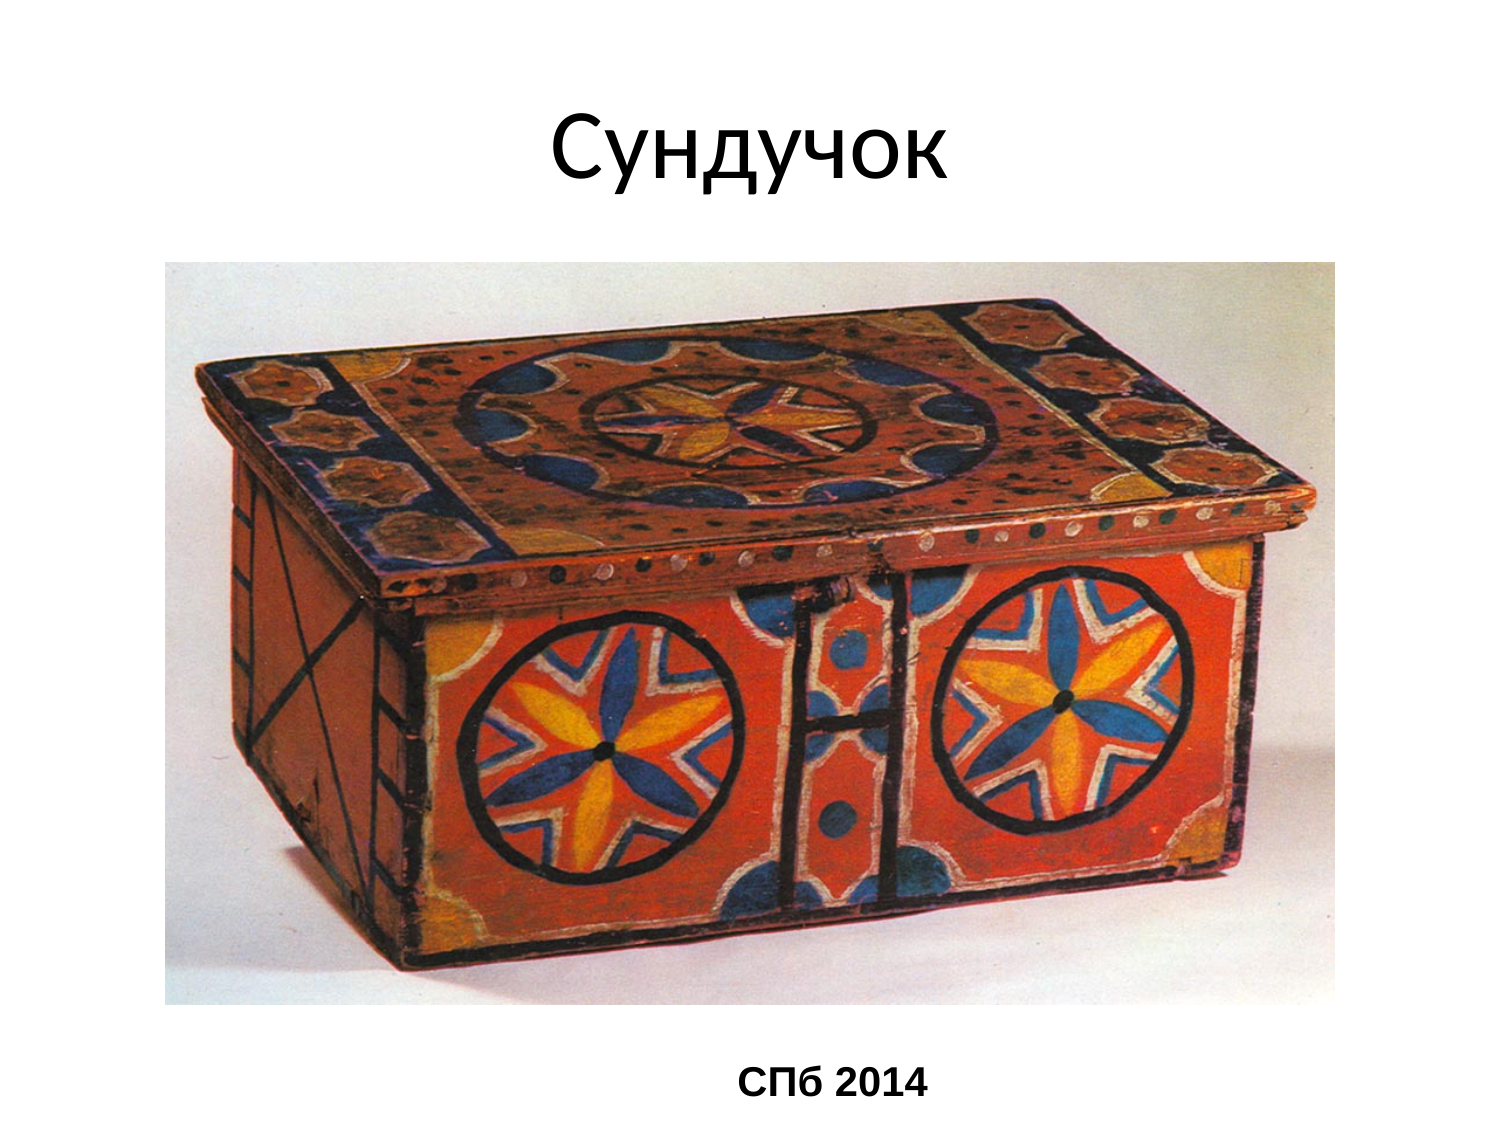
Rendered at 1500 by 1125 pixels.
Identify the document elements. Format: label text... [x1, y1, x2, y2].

text_box СПб 2014 [677, 1033, 988, 1125]
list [165, 262, 1335, 1006]
title Сундучок [75, 45, 1425, 233]
